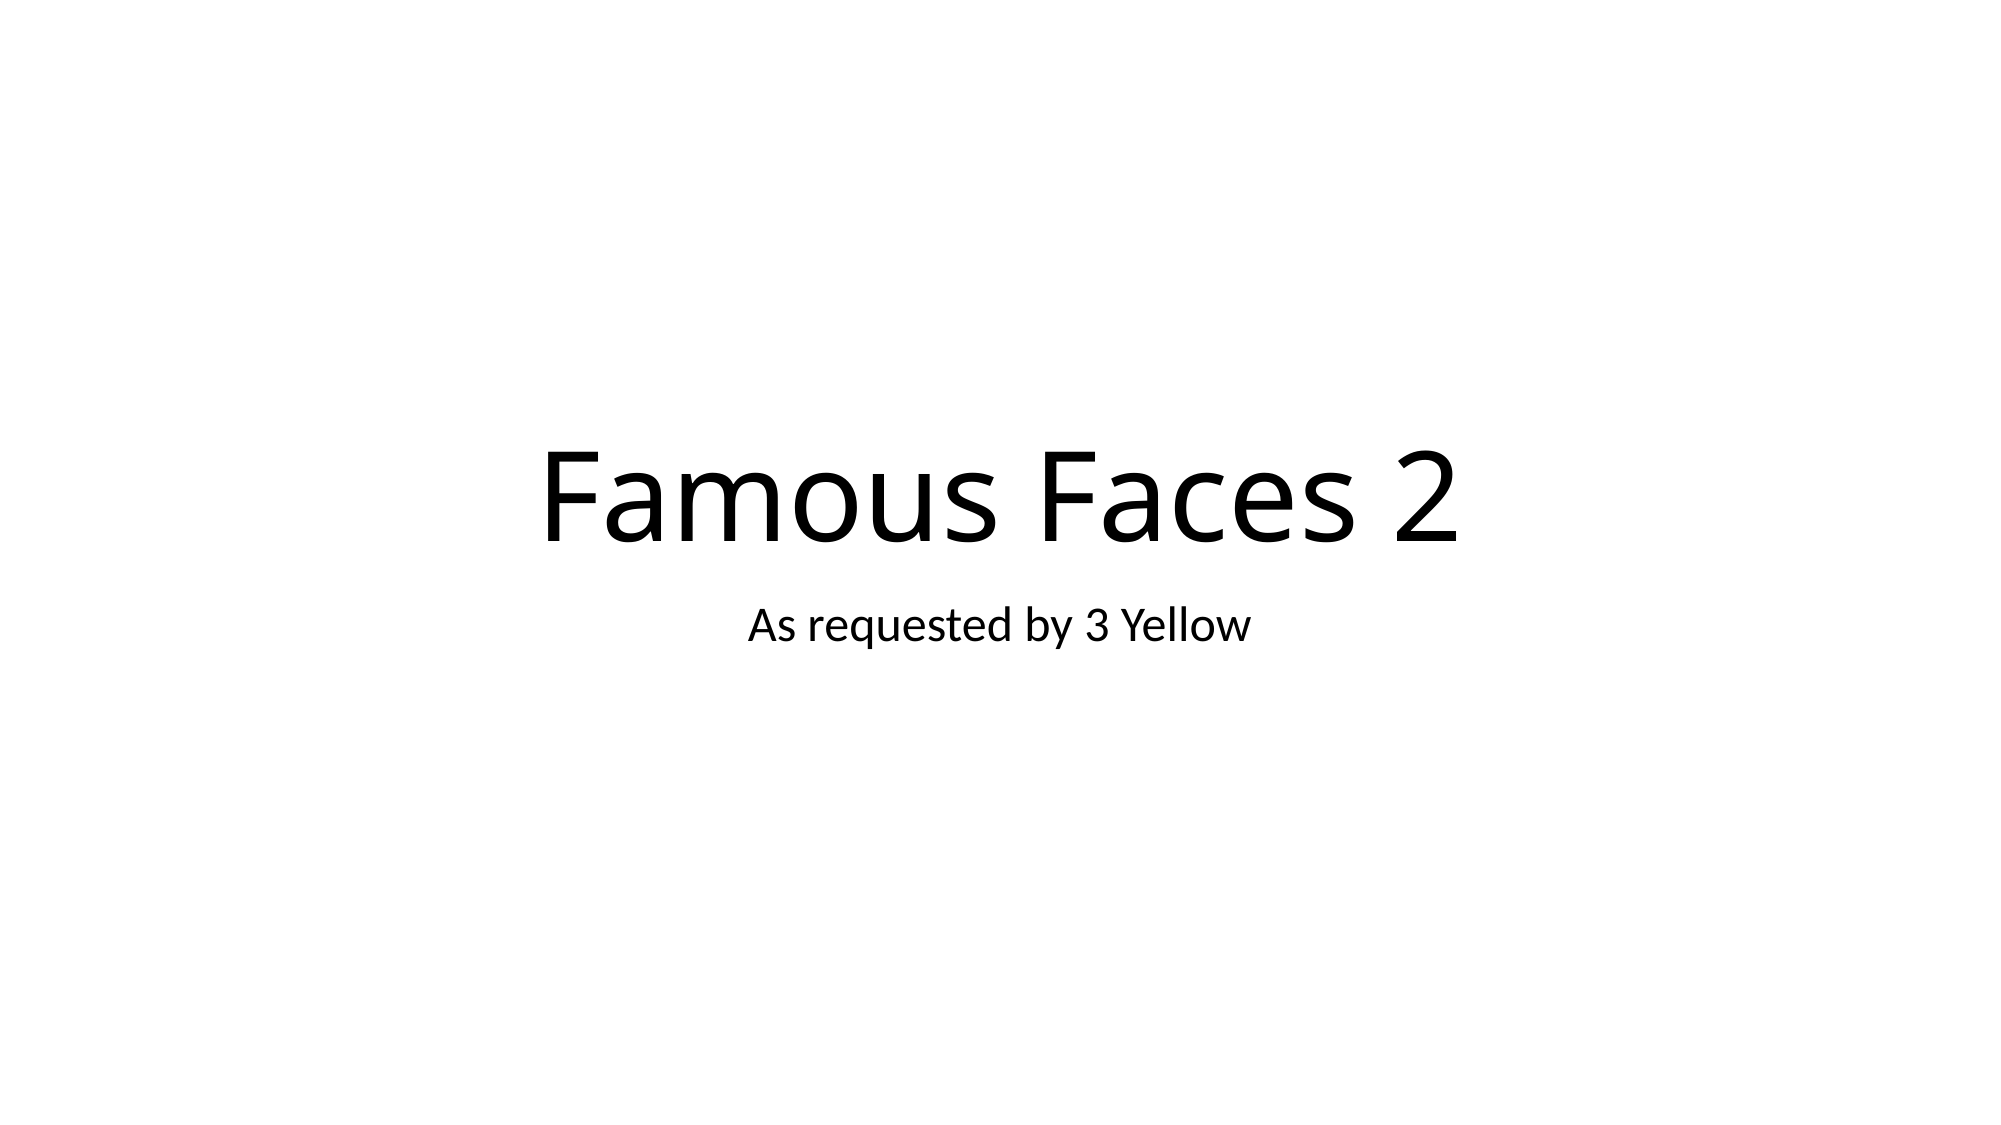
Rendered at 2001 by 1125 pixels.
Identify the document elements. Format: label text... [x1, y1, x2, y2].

subtitle As requested by 3 Yellow [249, 590, 1750, 863]
title Famous Faces 2 [249, 184, 1750, 576]
